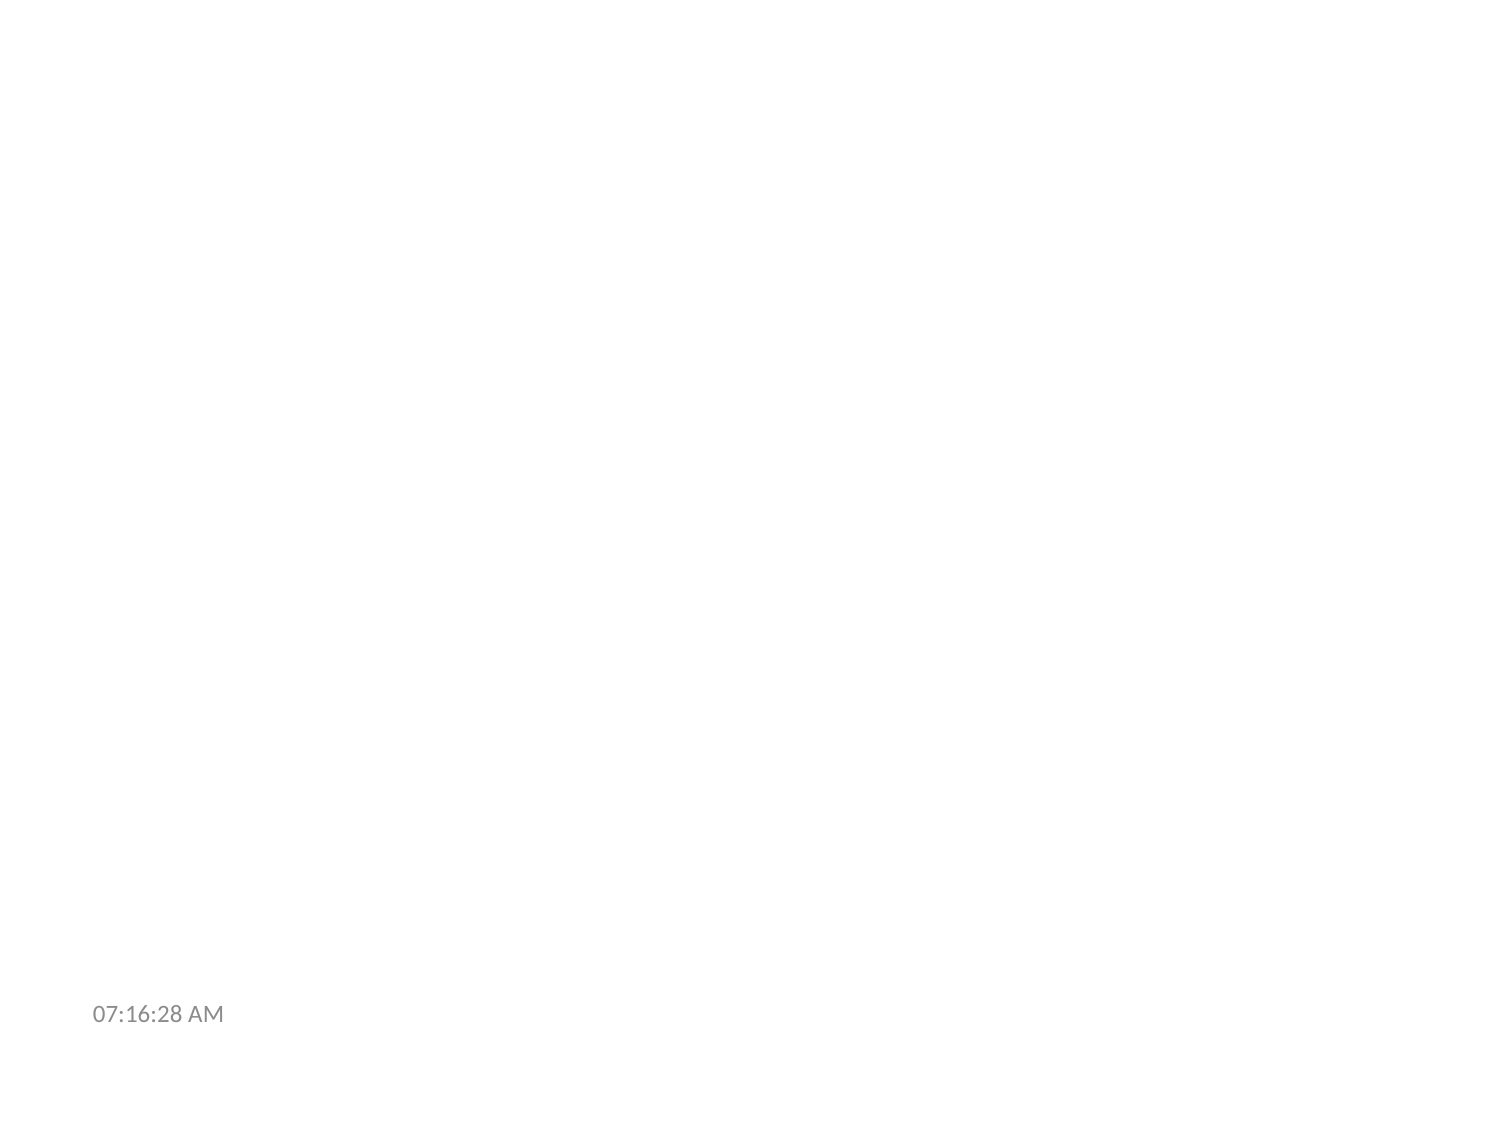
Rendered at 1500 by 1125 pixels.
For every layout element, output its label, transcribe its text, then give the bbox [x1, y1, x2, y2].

text_box 3:35:09 PM [77, 982, 428, 1043]
